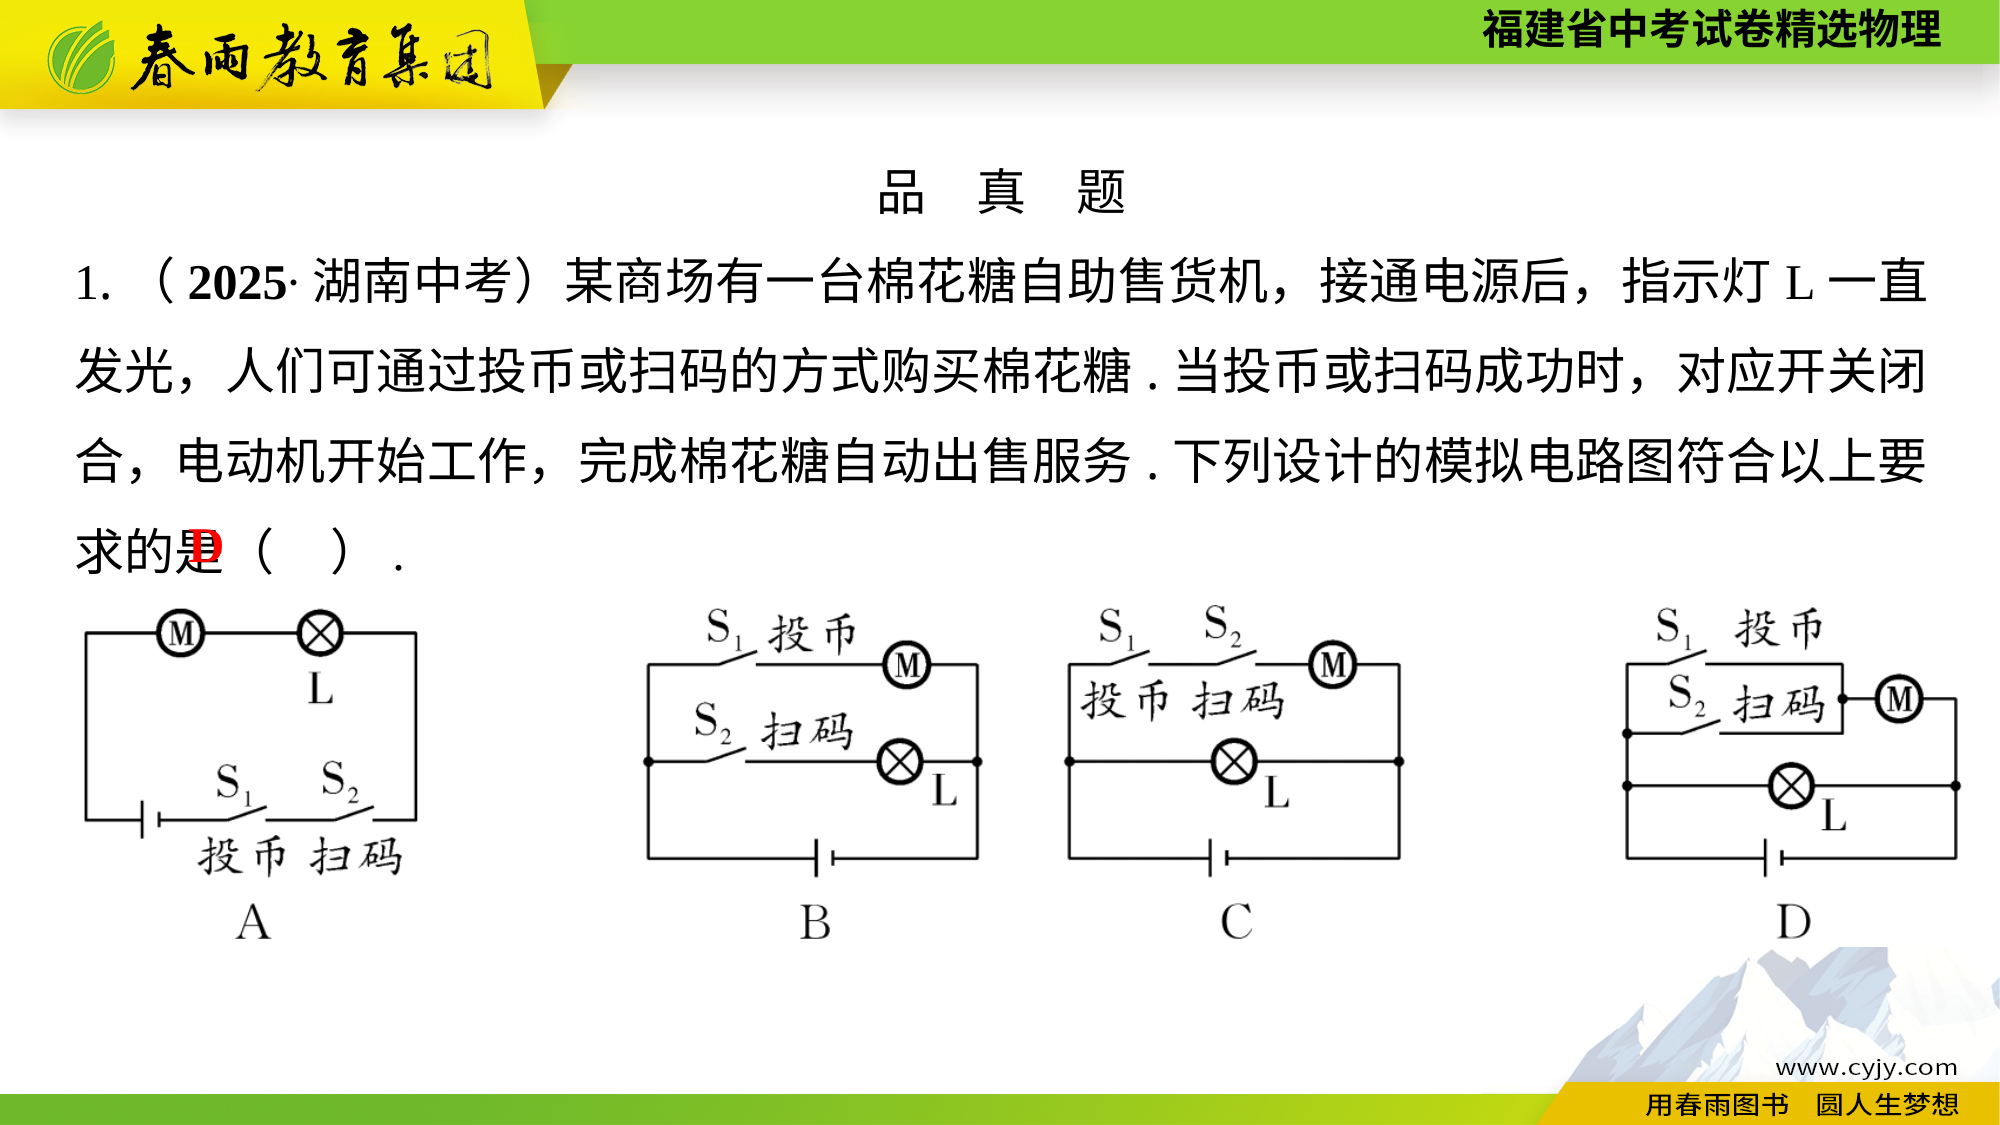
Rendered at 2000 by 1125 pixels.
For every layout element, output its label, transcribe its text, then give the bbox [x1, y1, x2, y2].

list 品 真 题 1.（2025∙湖南中考）某商场有一台棉花糖自助售货机，接通电源后，指示灯L一直发光，人们可通过投币或扫码的方式购买棉花糖.当投币或扫码成功时，对应开关闭合，电动机开始工作，完成棉花糖自动出售服务.下列设计的模拟电路图符合以上要求的是（ ）. [59, 122, 1944, 581]
text_box D [173, 504, 240, 580]
picture [0, 0, 2000, 1125]
